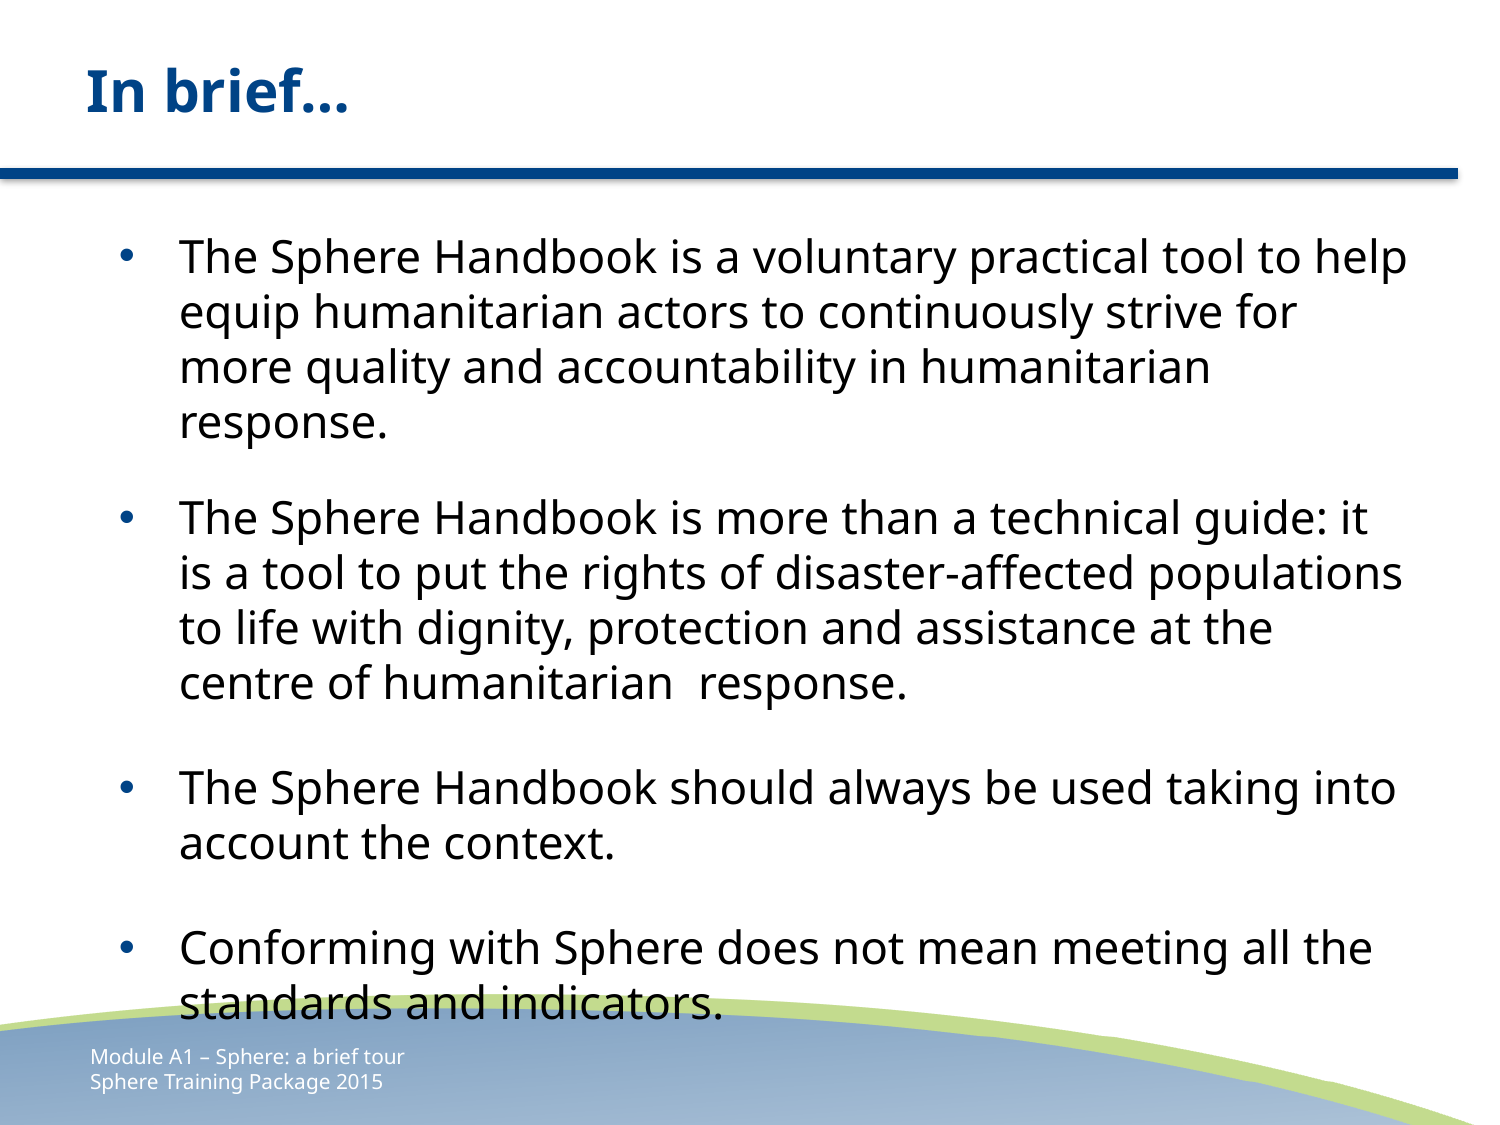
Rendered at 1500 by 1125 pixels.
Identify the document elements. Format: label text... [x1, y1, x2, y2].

picture [0, 992, 1500, 1125]
footer Module A1 – Sphere: a brief tour Sphere Training Package 2015 [75, 1038, 1109, 1099]
title In brief… [75, 0, 1425, 178]
list The Sphere Handbook is a voluntary practical tool to help equip humanitarian actors to continuously strive for more quality and accountability in humanitarian response. The Sphere Handbook is more than a technical guide: it is a tool to put the rights of disaster‐affected populations to life with dignity, protection and assistance at the centre of humanitarian response. The Sphere Handbook should always be used taking into account the context. Conforming with Sphere does not mean meeting all the standards and indicators. [75, 219, 1425, 1005]
